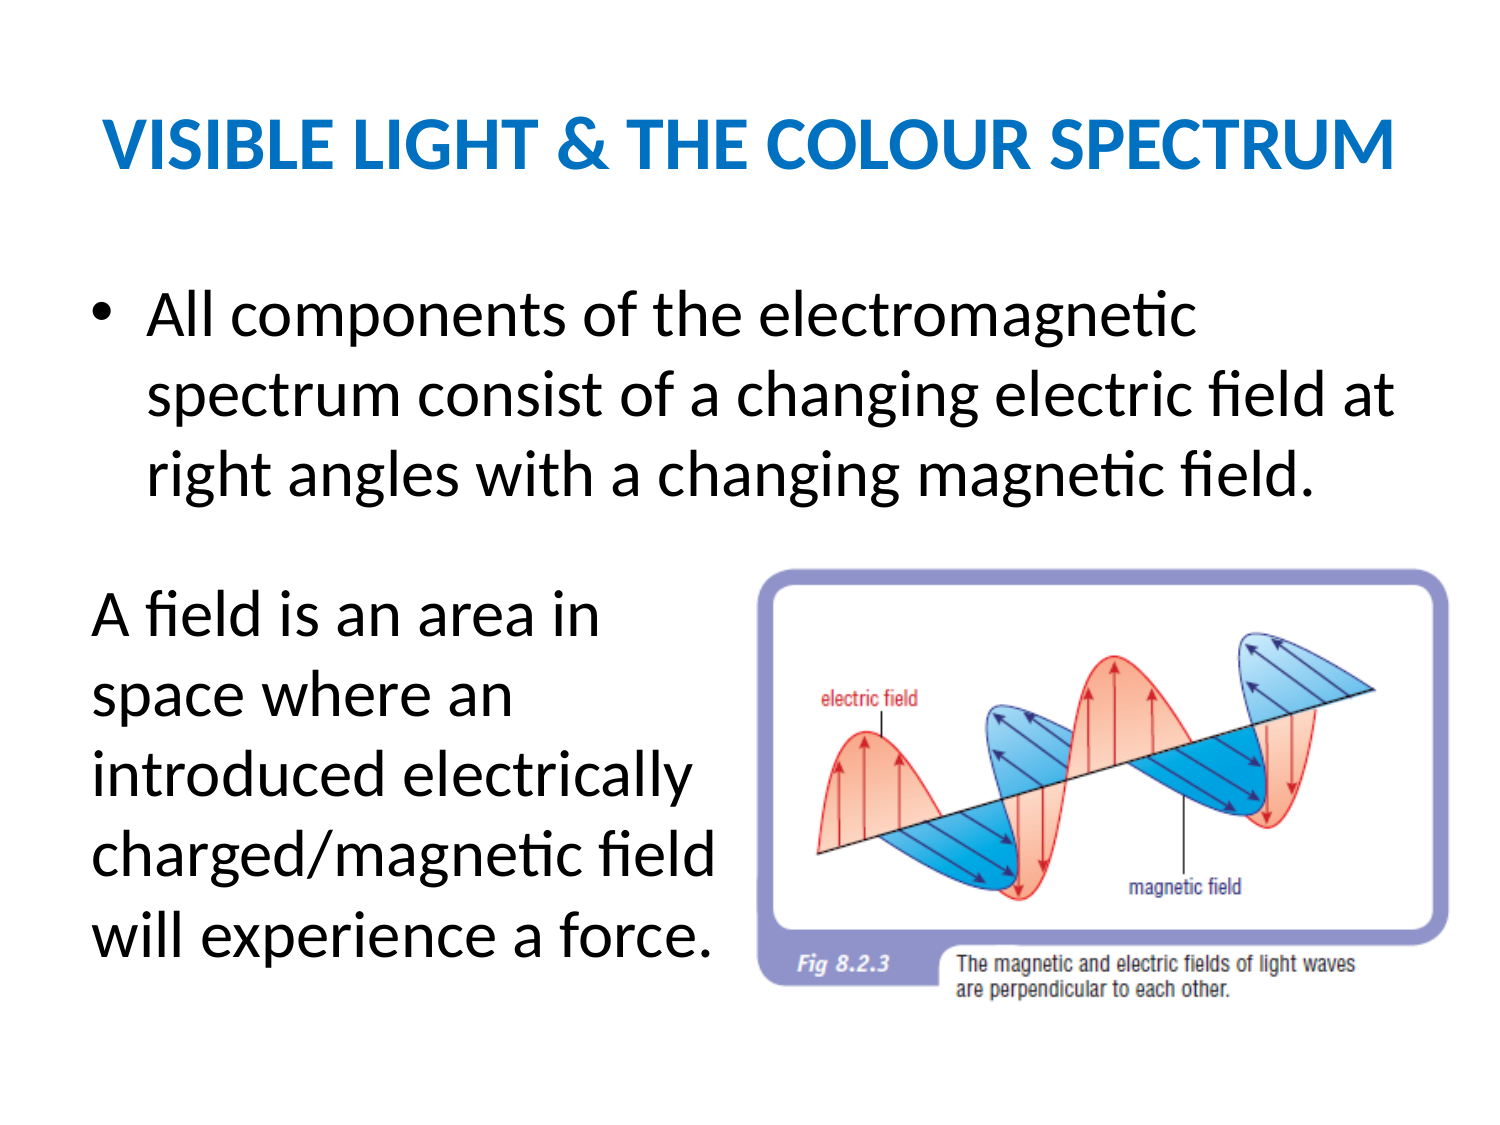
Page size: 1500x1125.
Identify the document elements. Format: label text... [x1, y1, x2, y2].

list All components of the electromagnetic spectrum consist of a changing electric field at right angles with a changing magnetic field. [75, 262, 1425, 551]
text_box A field is an area in space where an introduced electrically charged/magnetic field will experience a force. [76, 562, 774, 1024]
picture [749, 550, 1457, 1014]
title VISIBLE LIGHT & THE COLOUR SPECTRUM [75, 45, 1425, 233]
